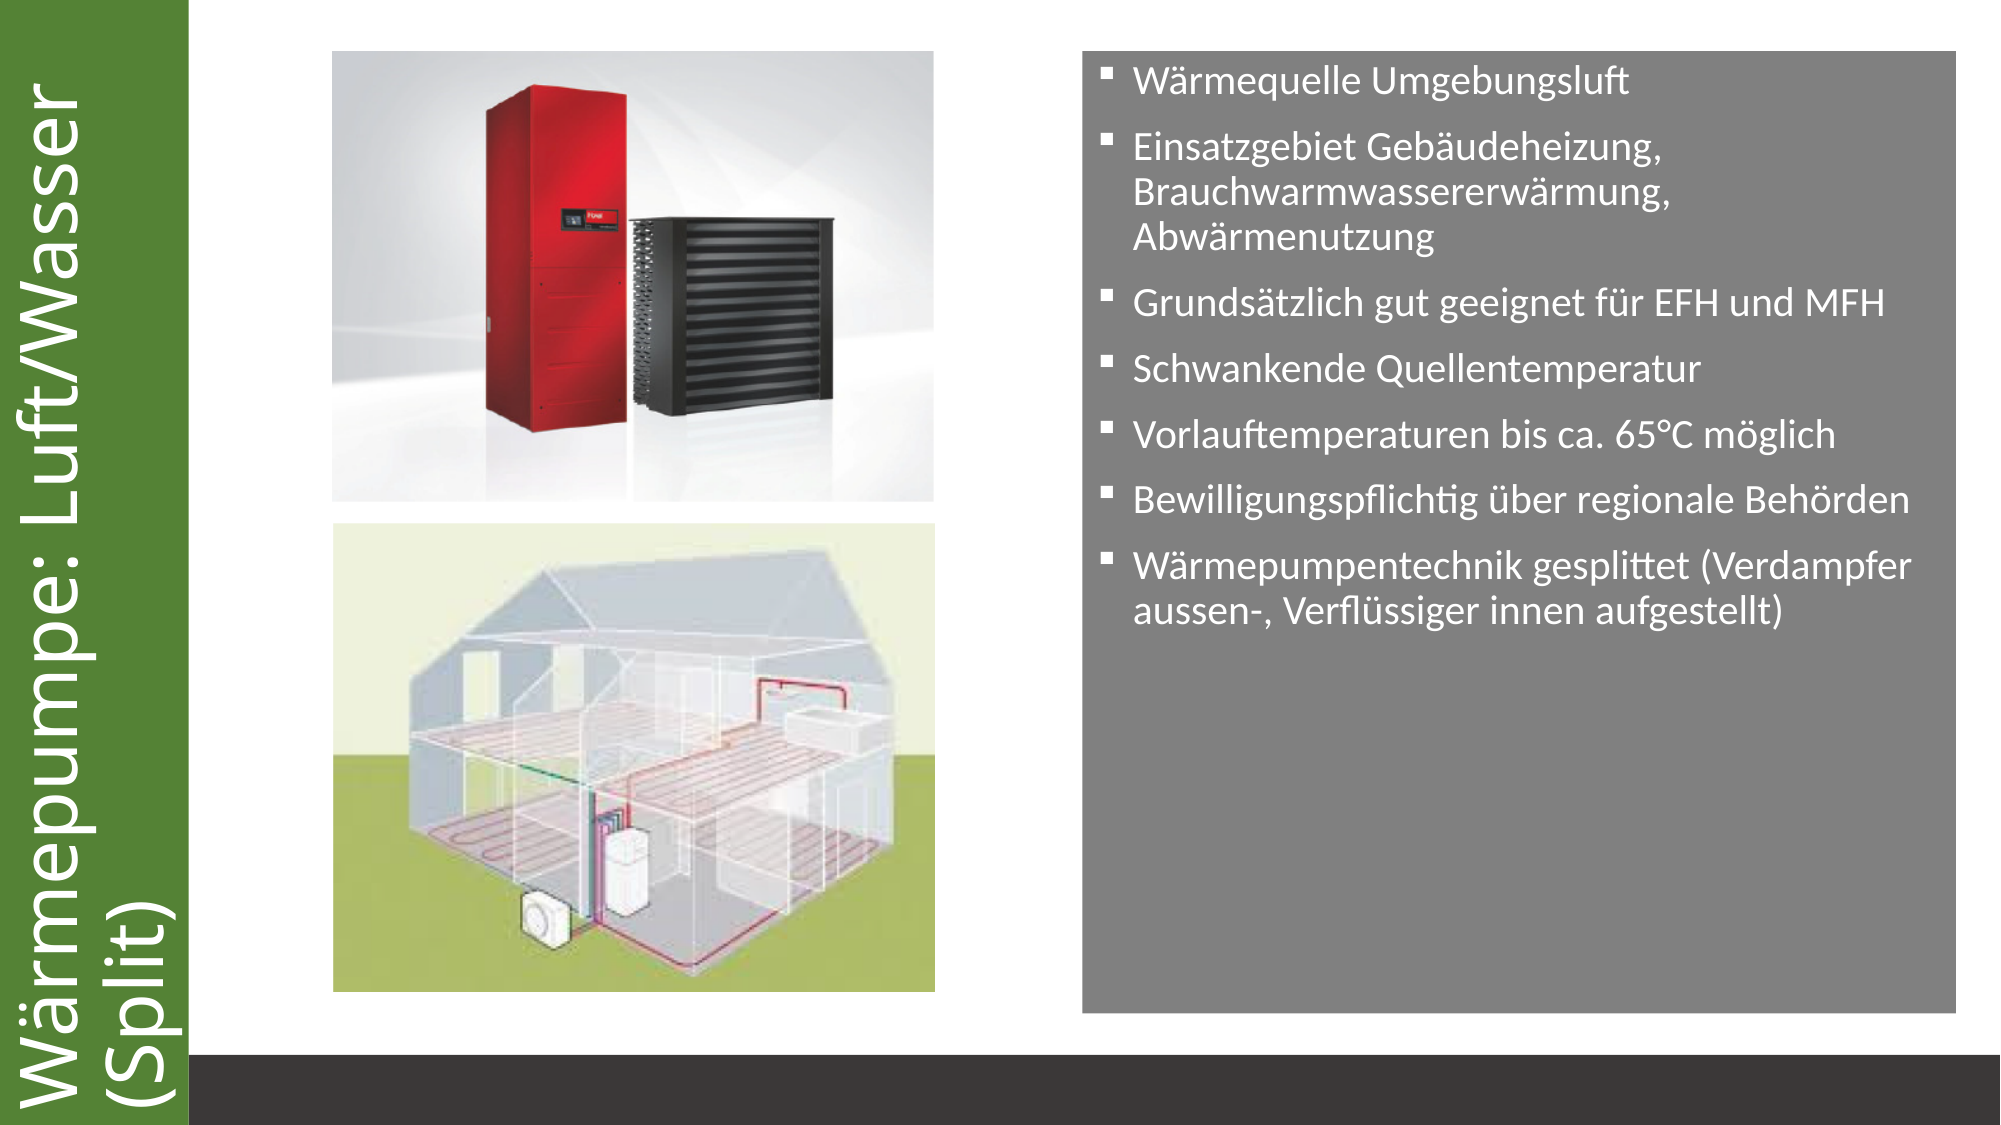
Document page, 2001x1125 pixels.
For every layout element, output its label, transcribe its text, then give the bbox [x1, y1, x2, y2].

list Wärmequelle Umgebungsluft Einsatzgebiet Gebäudeheizung, Brauchwarmwassererwärmung, Abwärmenutzung Grundsätzlich gut geeignet für EFH und MFH Schwankende Quellentemperatur Vorlauftemperaturen bis ca. 65°C möglich Bewilligungspflichtig über regionale Behörden Wärmepumpentechnik gesplittet (Verdampfer aussen-, Verflüssiger innen aufgestellt) [1082, 51, 1956, 1014]
title Wärmepumpe: Luft/Wasser (Split) [0, 0, 189, 1125]
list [332, 51, 935, 992]
